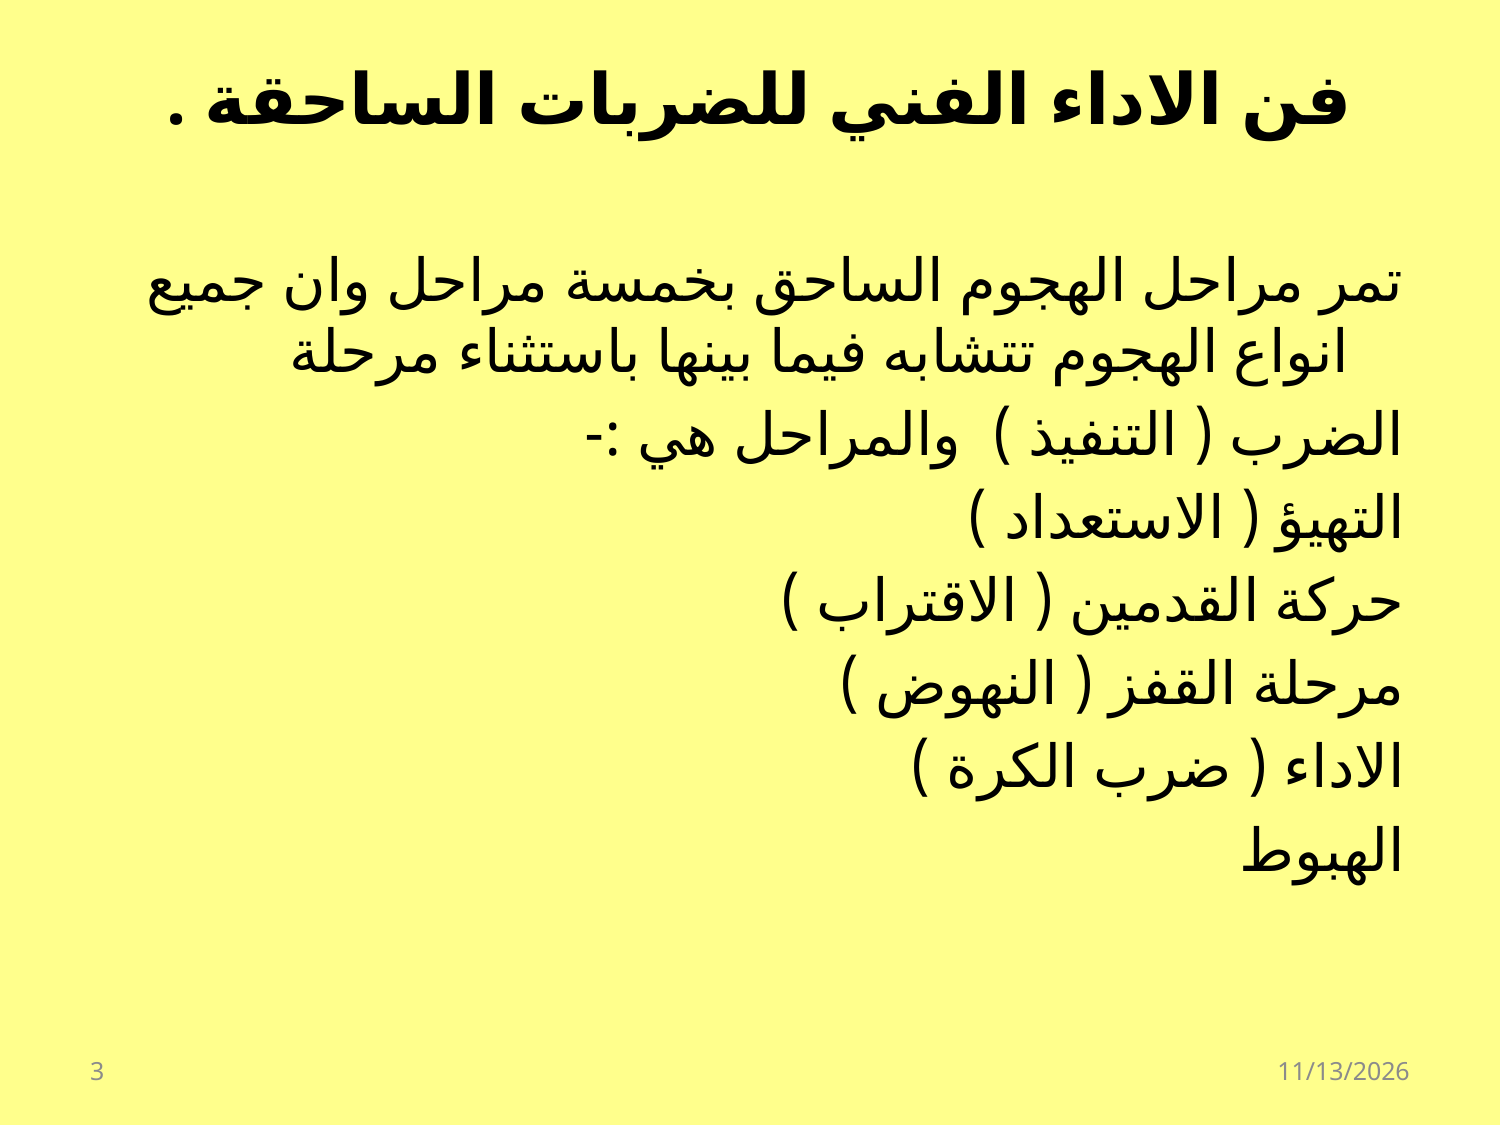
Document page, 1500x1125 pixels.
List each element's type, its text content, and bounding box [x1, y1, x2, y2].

list تمر مراحل الهجوم الساحق بخمسة مراحل وان جميع انواع الهجوم تتشابه فيما بينها باستثناء مرحلة الضرب ( التنفيذ ) والمراحل هي :- التهيؤ ( الاستعداد ) حركة القدمين ( الاقتراب ) مرحلة القفز ( النهوض ) الاداء ( ضرب الكرة ) الهبوط [70, 234, 1421, 977]
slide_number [1074, 1042, 1425, 1103]
slide_number 3 [75, 1042, 425, 1103]
title فن الاداء الفني للضربات الساحقة . [75, 45, 1425, 233]
